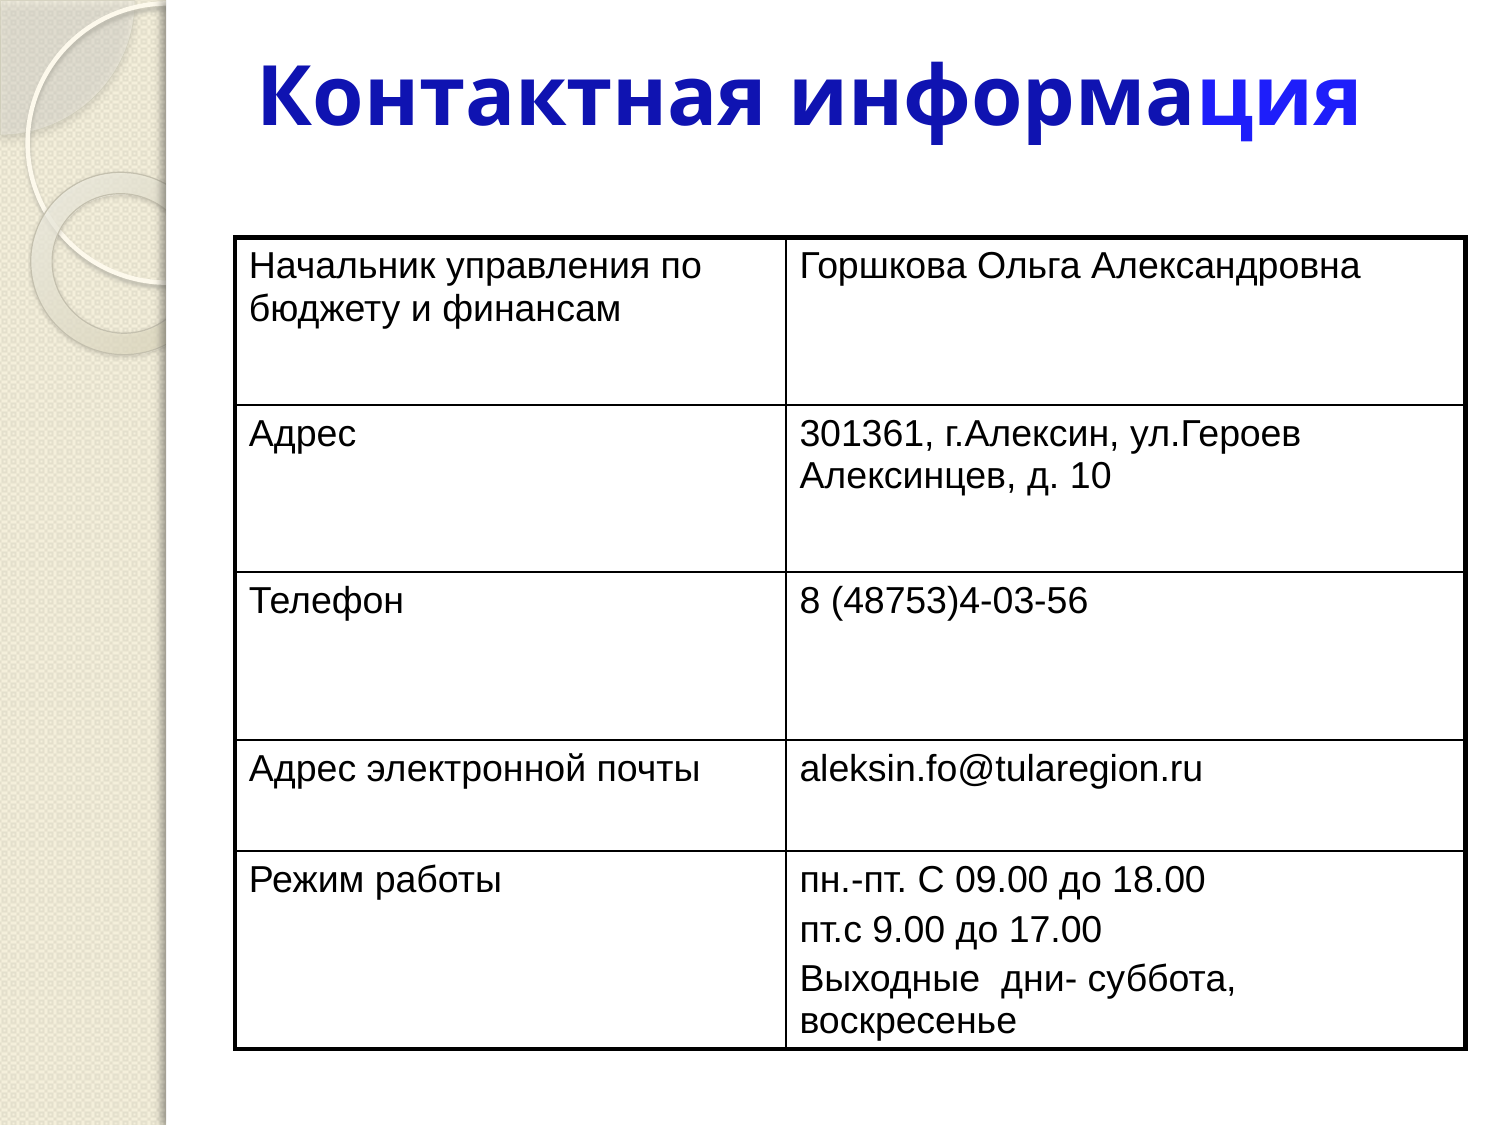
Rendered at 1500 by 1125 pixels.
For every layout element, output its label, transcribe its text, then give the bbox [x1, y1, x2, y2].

table_cell Адрес электронной почты [237, 741, 785, 850]
table_cell aleksin.fo@tularegion.ru [787, 741, 1463, 850]
table_cell 301361, г.Алексин, ул.Героев Алексинцев, д. 10 [787, 406, 1463, 571]
table_header Начальник управления по бюджету и финансам [237, 240, 785, 404]
table_cell Телефон [237, 573, 785, 739]
table_cell пн.-пт. С 09.00 до 18.00 пт.с 9.00 до 17.00 Выходные дни- суббота, воскресенье [787, 852, 1463, 1047]
table_cell 8 (48753)4-03-56 [787, 573, 1463, 739]
table_cell Адрес [237, 406, 785, 571]
table_header Горшкова Ольга Александровна [787, 240, 1463, 404]
title Контактная информация [194, 0, 1425, 185]
table_cell Режим работы [237, 852, 785, 1047]
